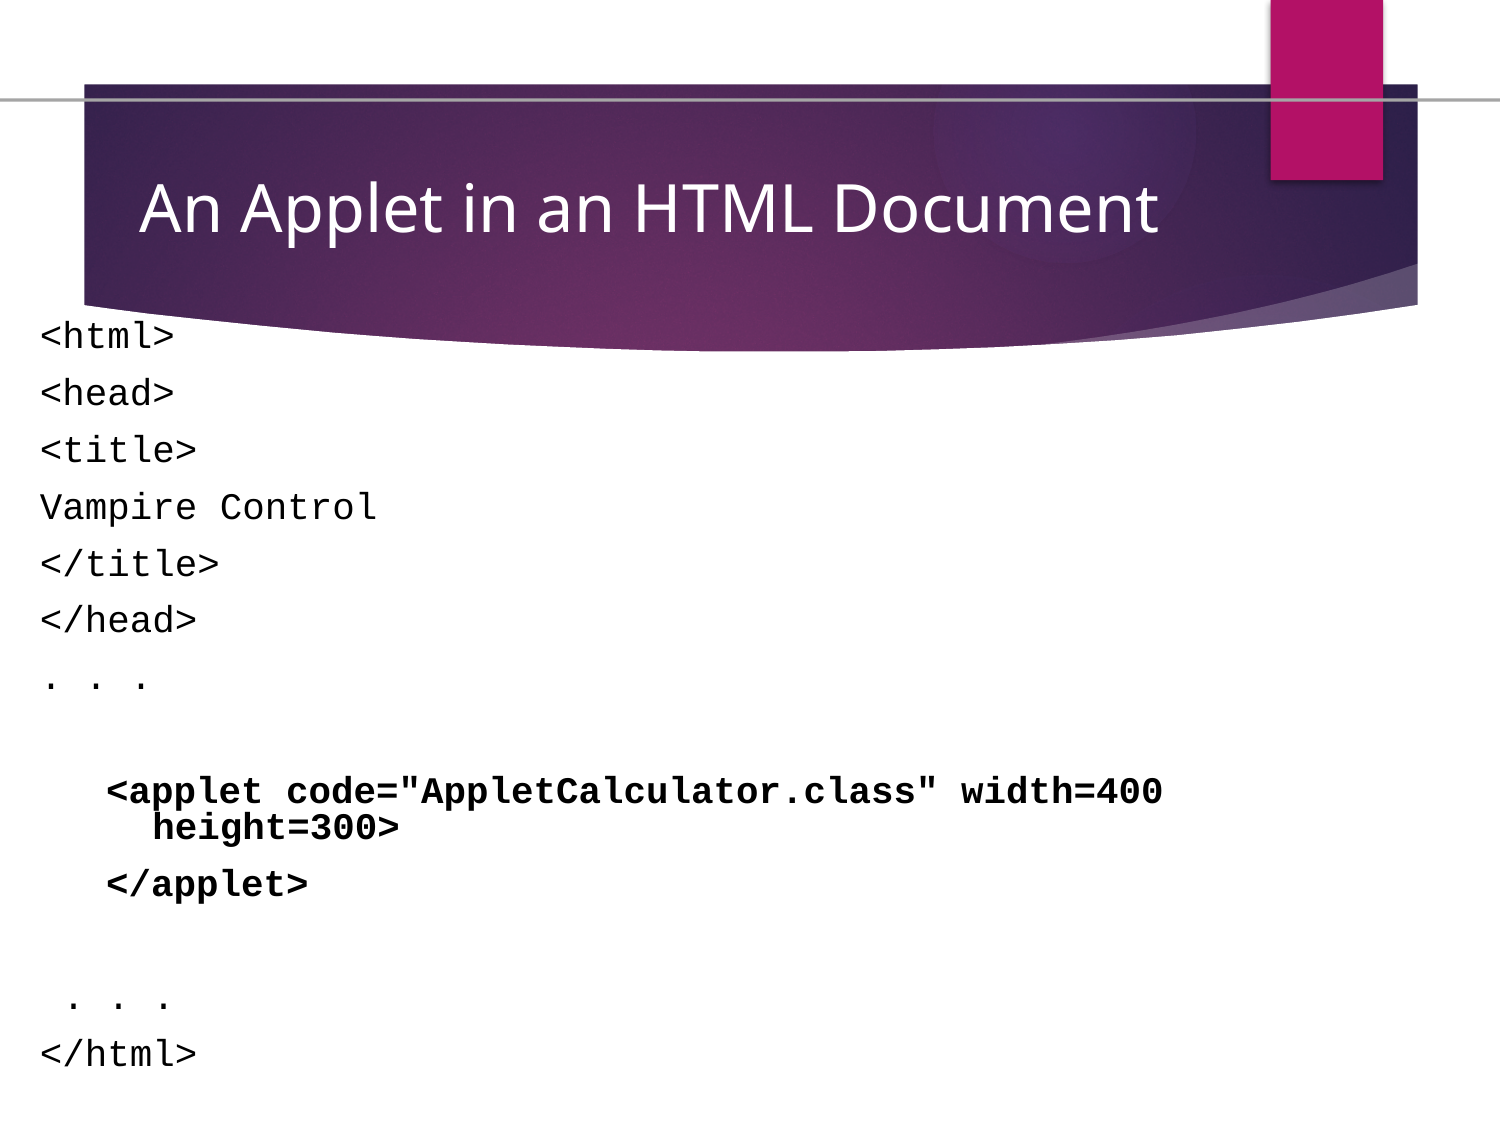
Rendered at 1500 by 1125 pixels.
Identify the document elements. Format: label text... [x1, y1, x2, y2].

list <html> <head> <title> Vampire Control </title> </head> . . . <applet code="AppletCalculator.class" width=400 height=300> </applet> . . . </html> [24, 312, 1363, 1125]
title An Applet in an HTML Document [0, 160, 1400, 253]
